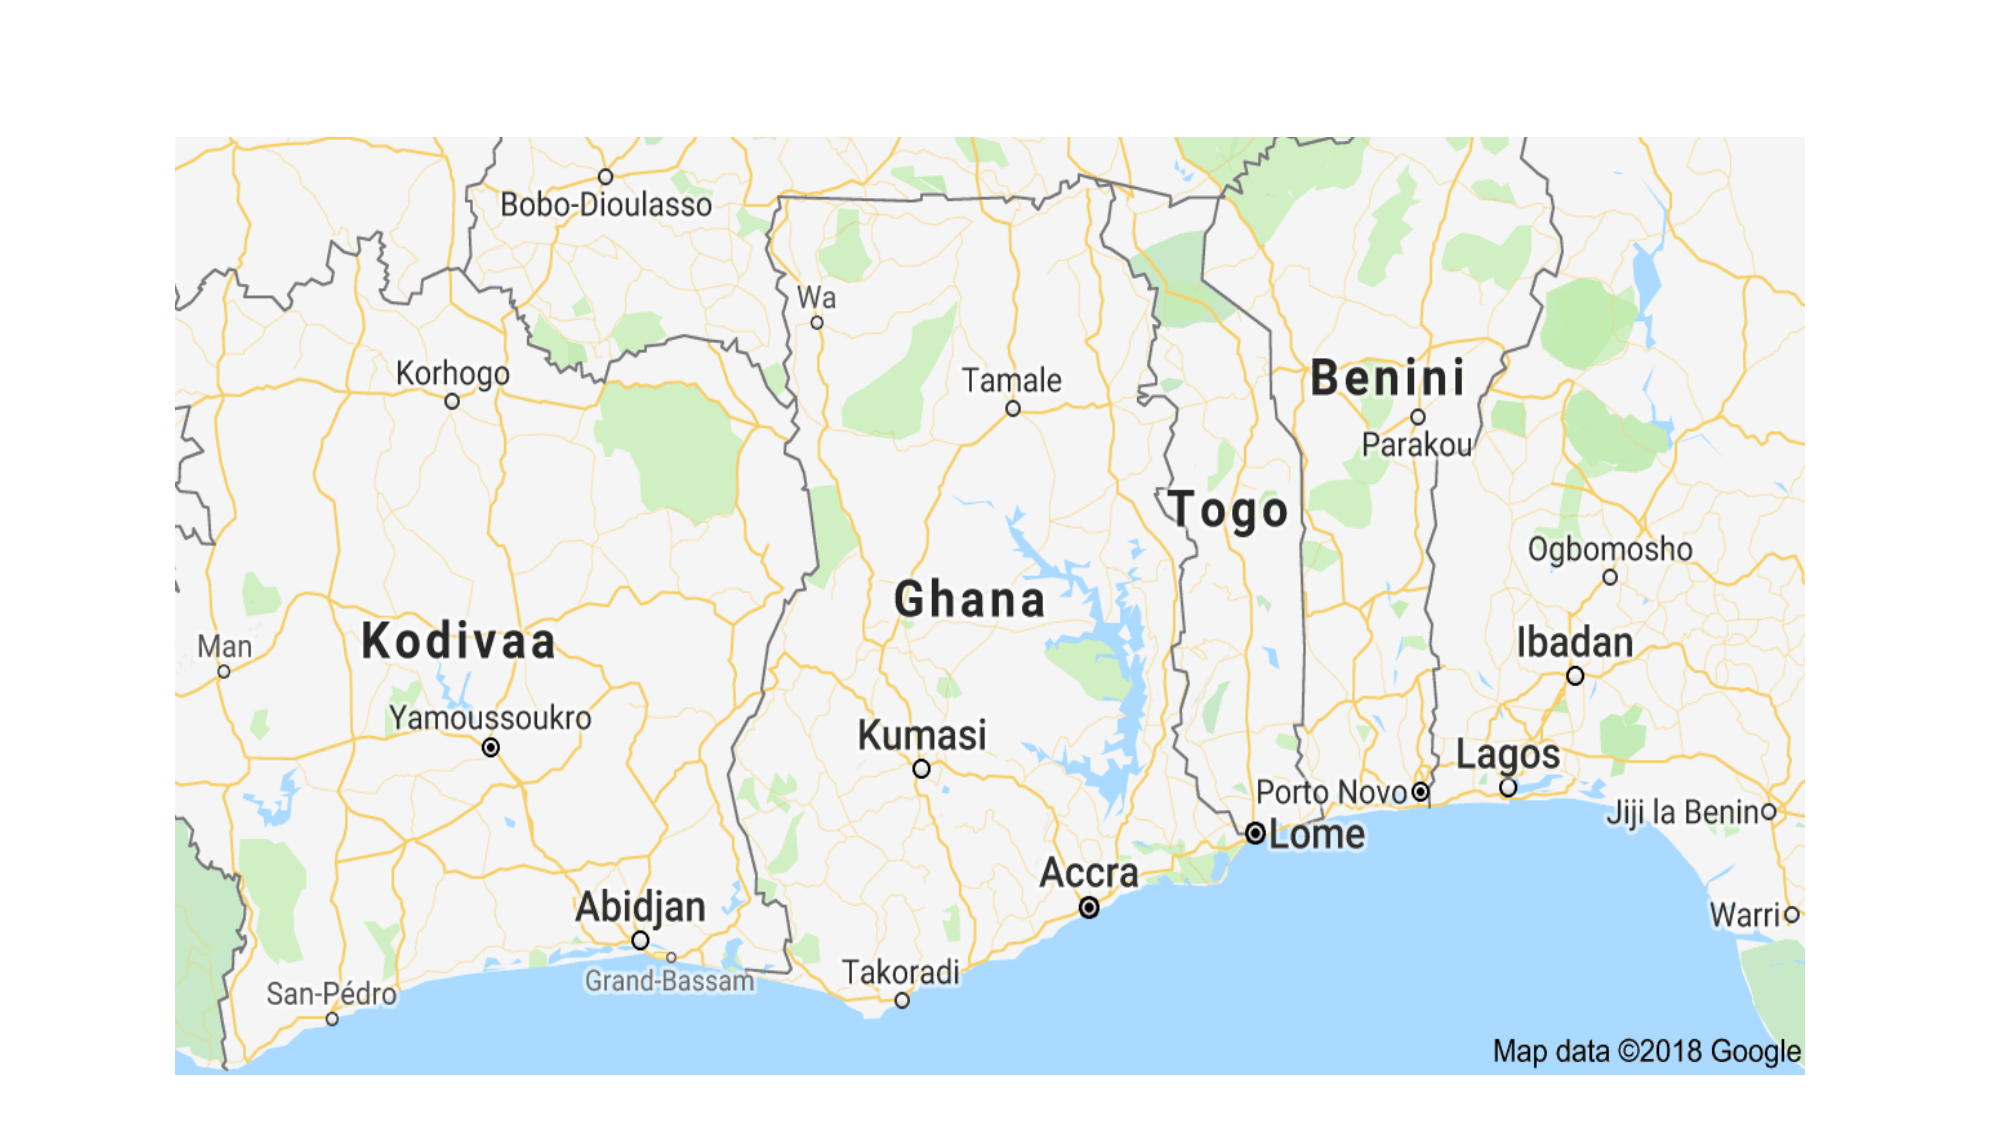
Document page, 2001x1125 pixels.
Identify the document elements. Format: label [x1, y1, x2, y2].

picture [175, 137, 1805, 1075]
